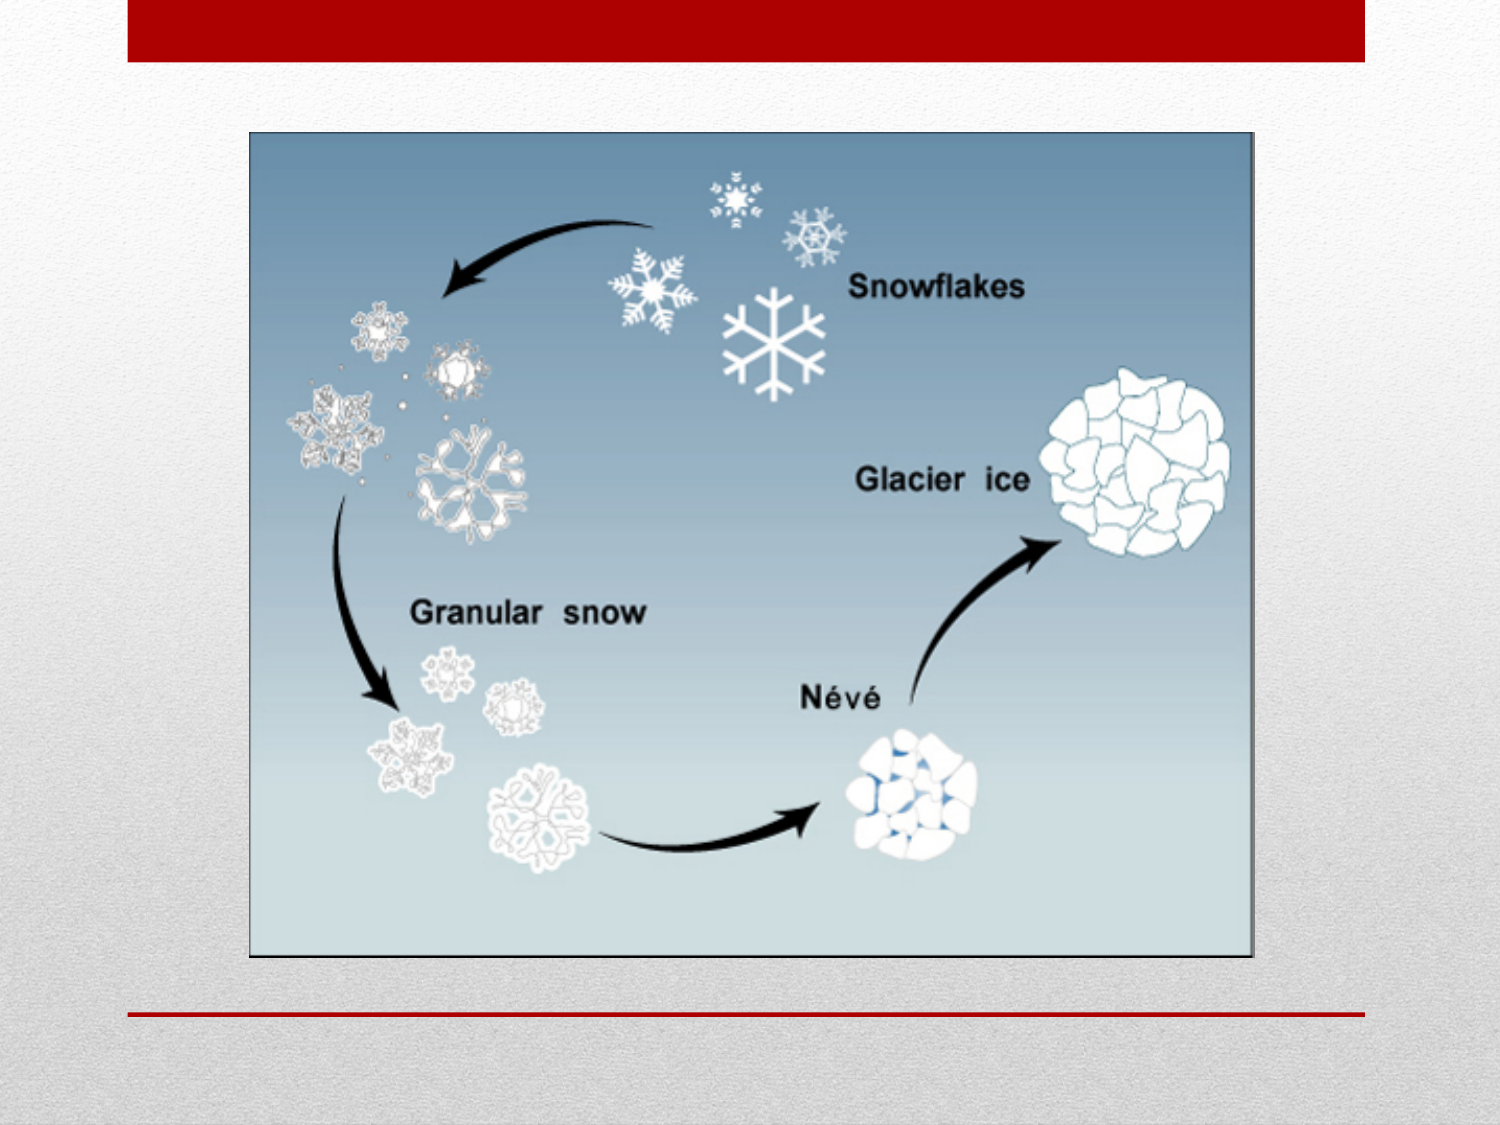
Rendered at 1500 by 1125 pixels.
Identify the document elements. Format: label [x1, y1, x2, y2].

picture [249, 132, 1256, 959]
